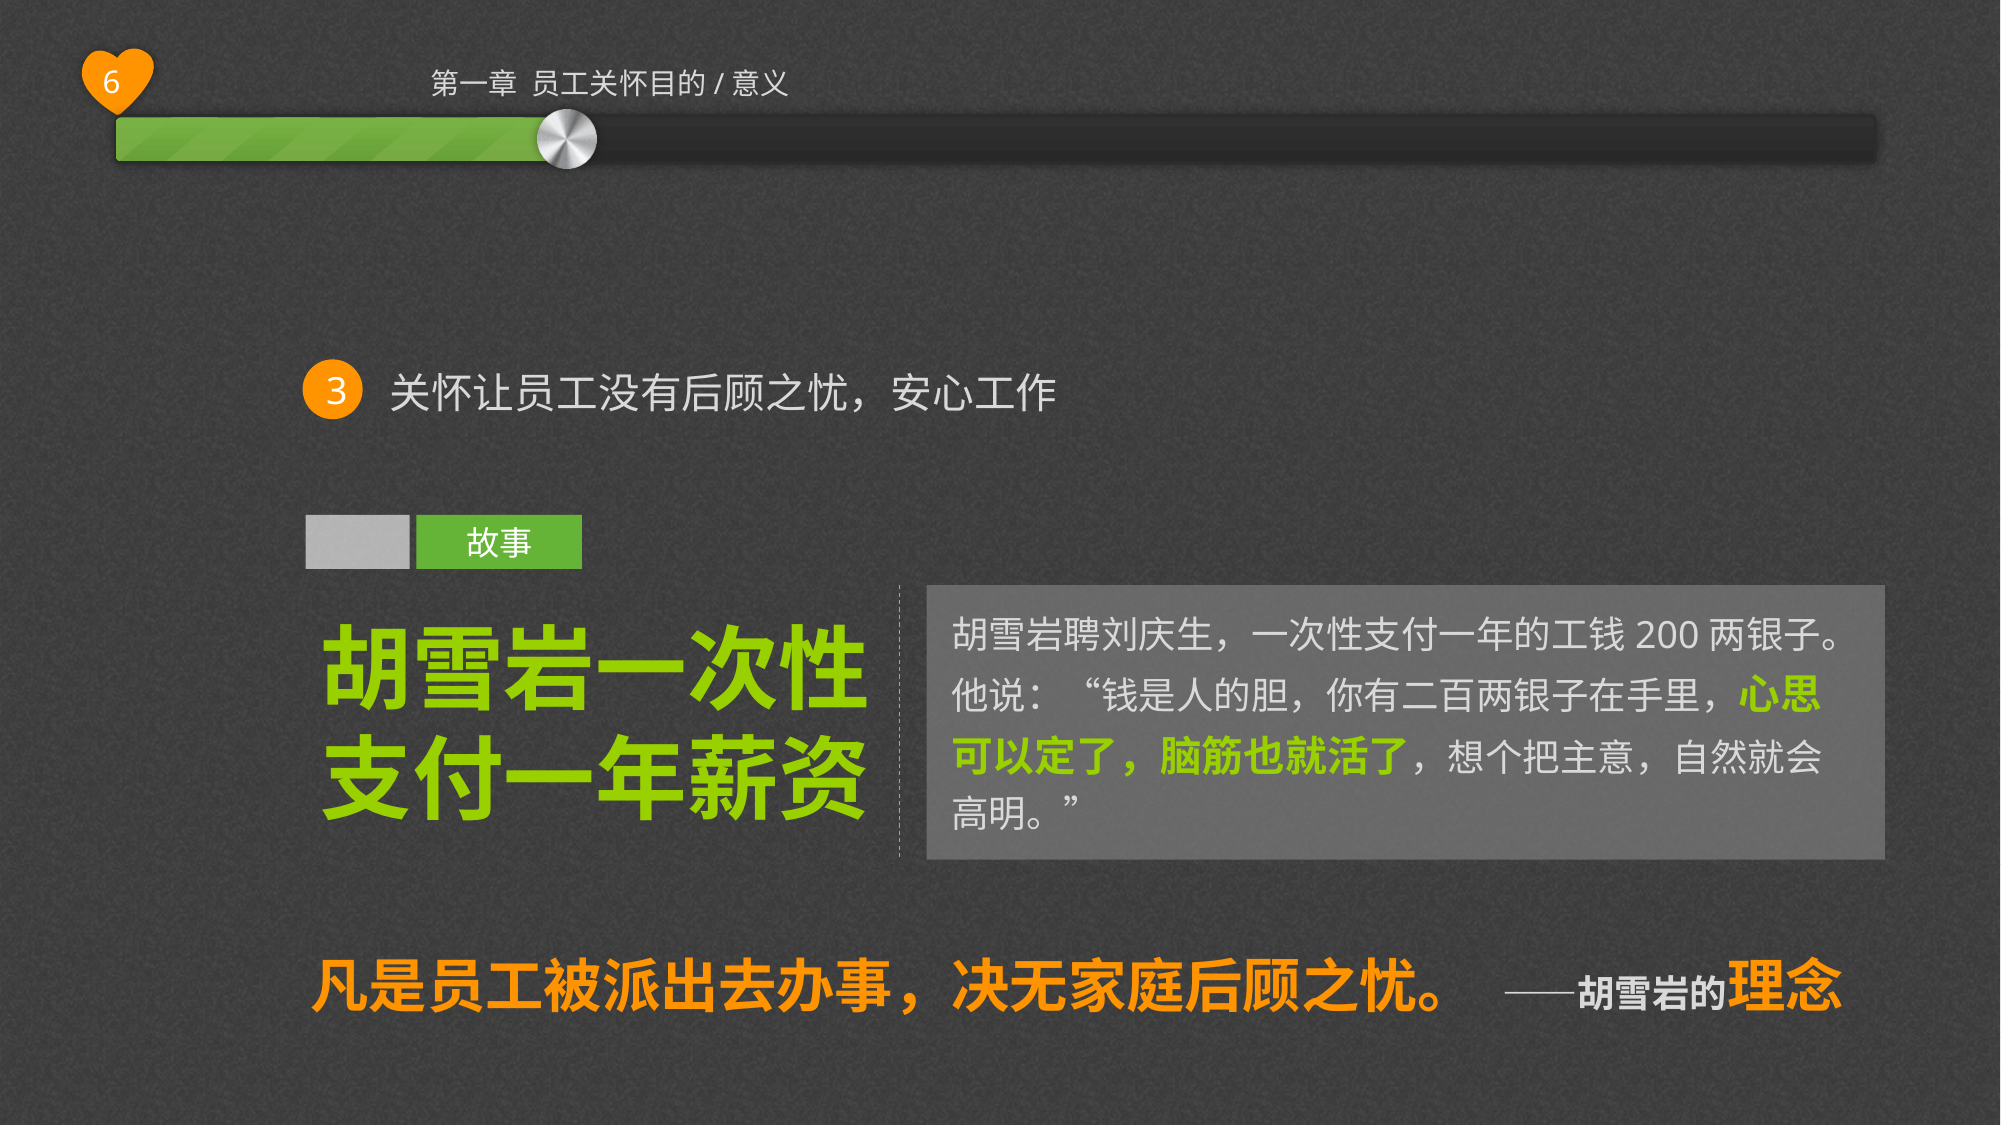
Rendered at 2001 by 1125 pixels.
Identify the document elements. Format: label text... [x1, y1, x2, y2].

text_box 胡雪岩一次性支付一年薪资 [900, 603, 910, 839]
text_box 胡雪岩一次性支付一年薪资 [305, 603, 899, 839]
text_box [302, 359, 1171, 425]
text_box 凡是员工被派出去办事，决无家庭后顾之忧。 ——胡雪岩的理念 [296, 921, 1935, 1027]
text_box 故事 [415, 514, 583, 570]
text_box 胡雪岩聘刘庆生，一次性支付一年的工钱200两银子。 他说：“钱是人的胆，你有二百两银子在手里，心思可以定了，脑筋也就活了，想个把主意，自然就会高明。” [936, 593, 1845, 843]
picture [0, 0, 2001, 1125]
text_box [926, 584, 1886, 861]
text_box [305, 514, 411, 570]
